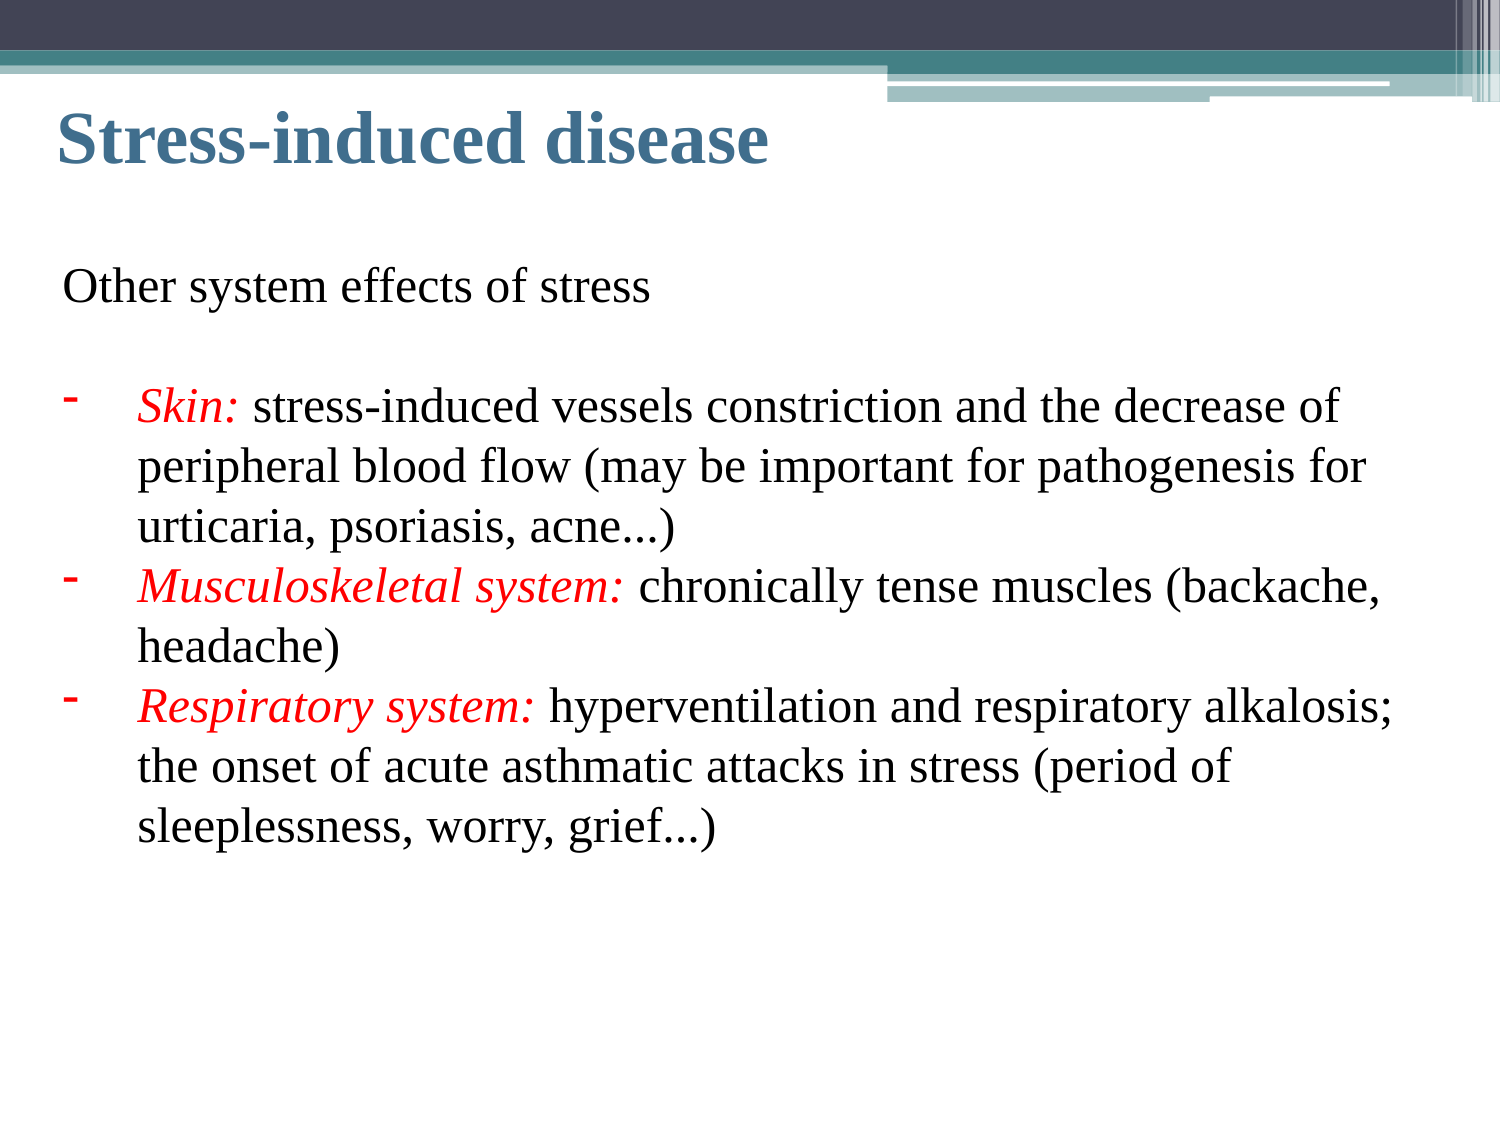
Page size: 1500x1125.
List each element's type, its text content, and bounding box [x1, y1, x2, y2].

list Other system effects of stress Skin: stress-induced vessels constriction and the decrease of peripheral blood flow (may be important for pathogenesis for urticaria, psoriasis, acne...) Musculoskeletal system: chronically tense muscles (backache, headache) Respiratory system: hyperventilation and respiratory alkalosis; the onset of acute asthmatic attacks in stress (period of sleeplessness, worry, grief...) [62, 252, 1462, 1000]
title Stress-induced disease [56, 88, 1444, 180]
